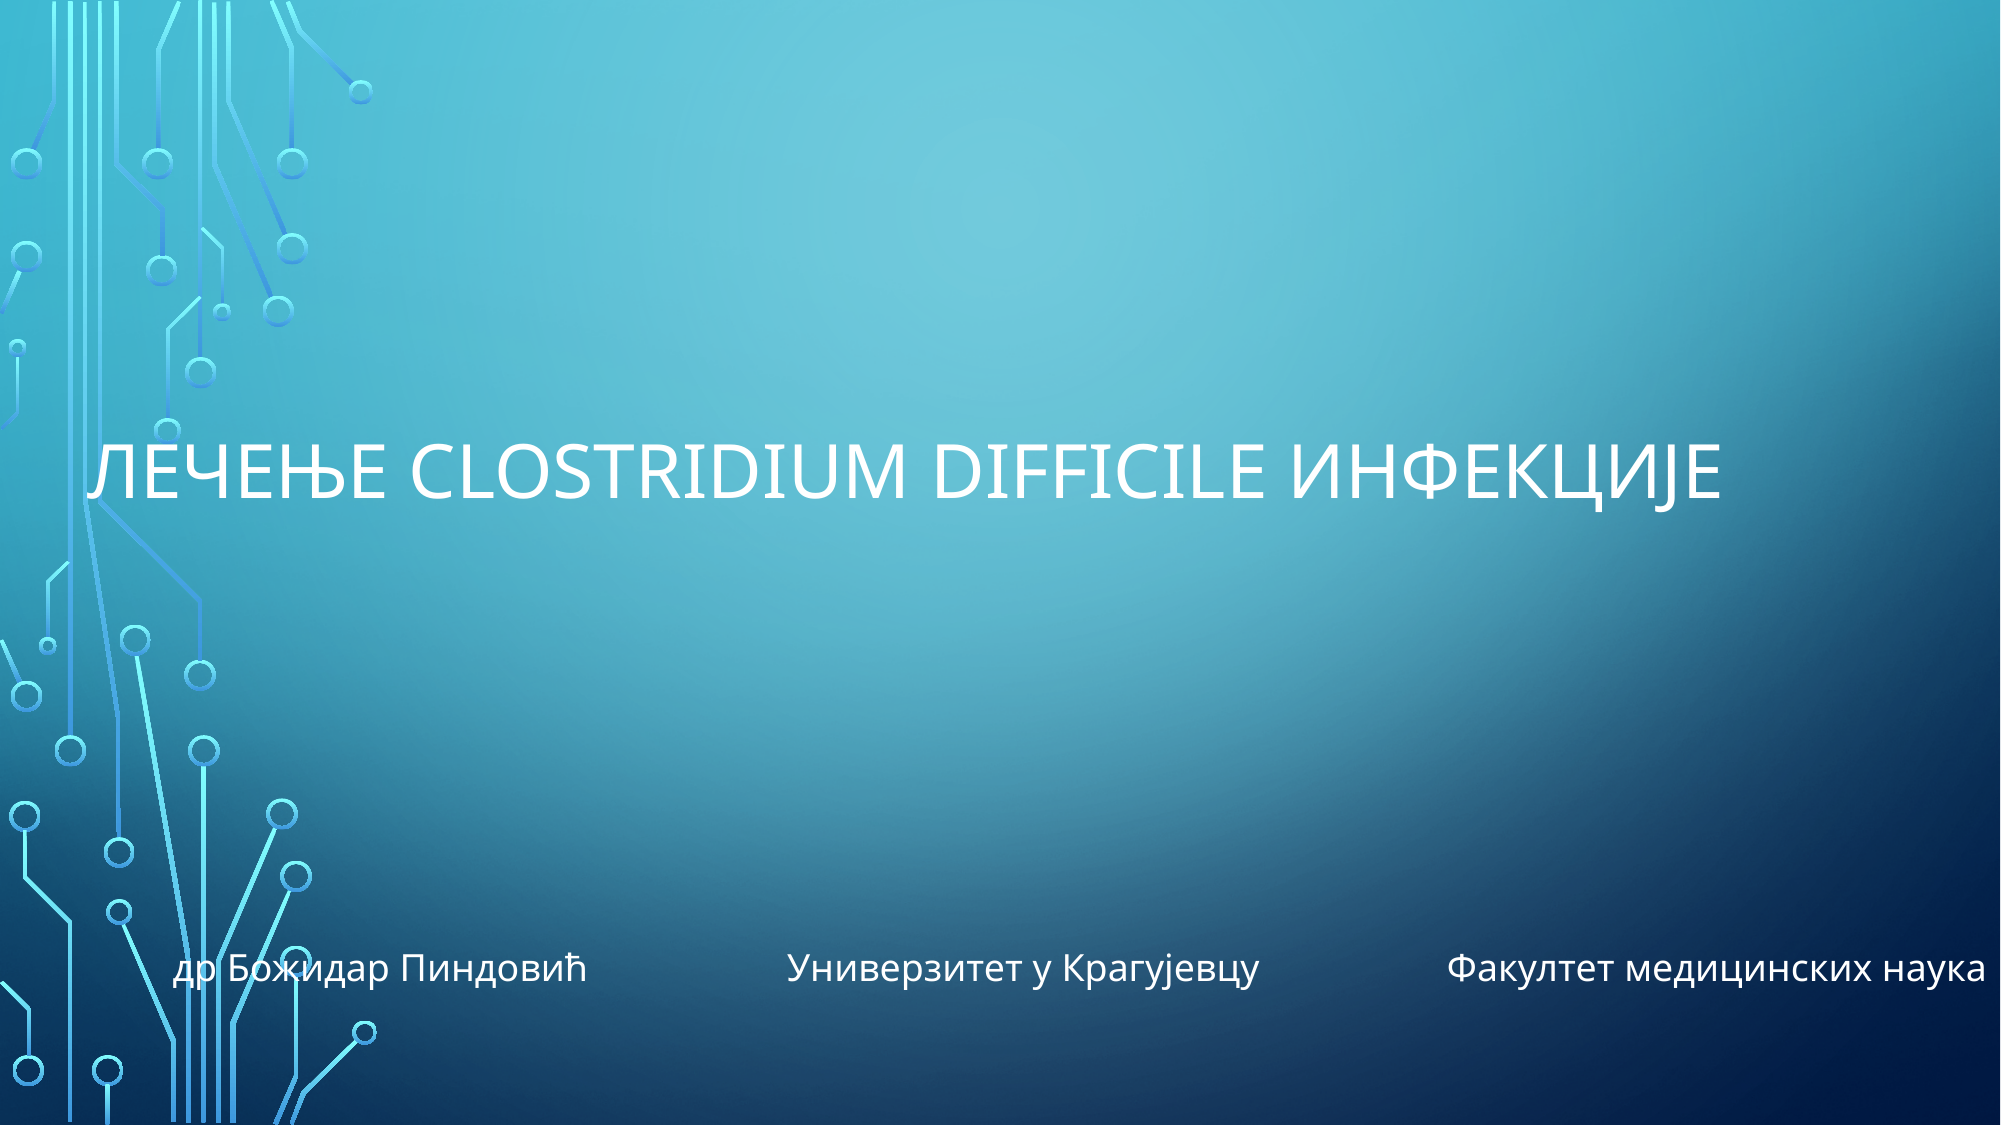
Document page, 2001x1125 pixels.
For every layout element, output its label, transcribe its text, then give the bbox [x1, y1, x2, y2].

text_box Универзитет у Крагујевцу [772, 936, 1275, 997]
title лечење Clostridium difficile инфекције [72, 299, 1965, 522]
text_box Факултет медицинских наука [1432, 936, 2000, 997]
text_box др Божидар Пиндовић [157, 936, 604, 997]
